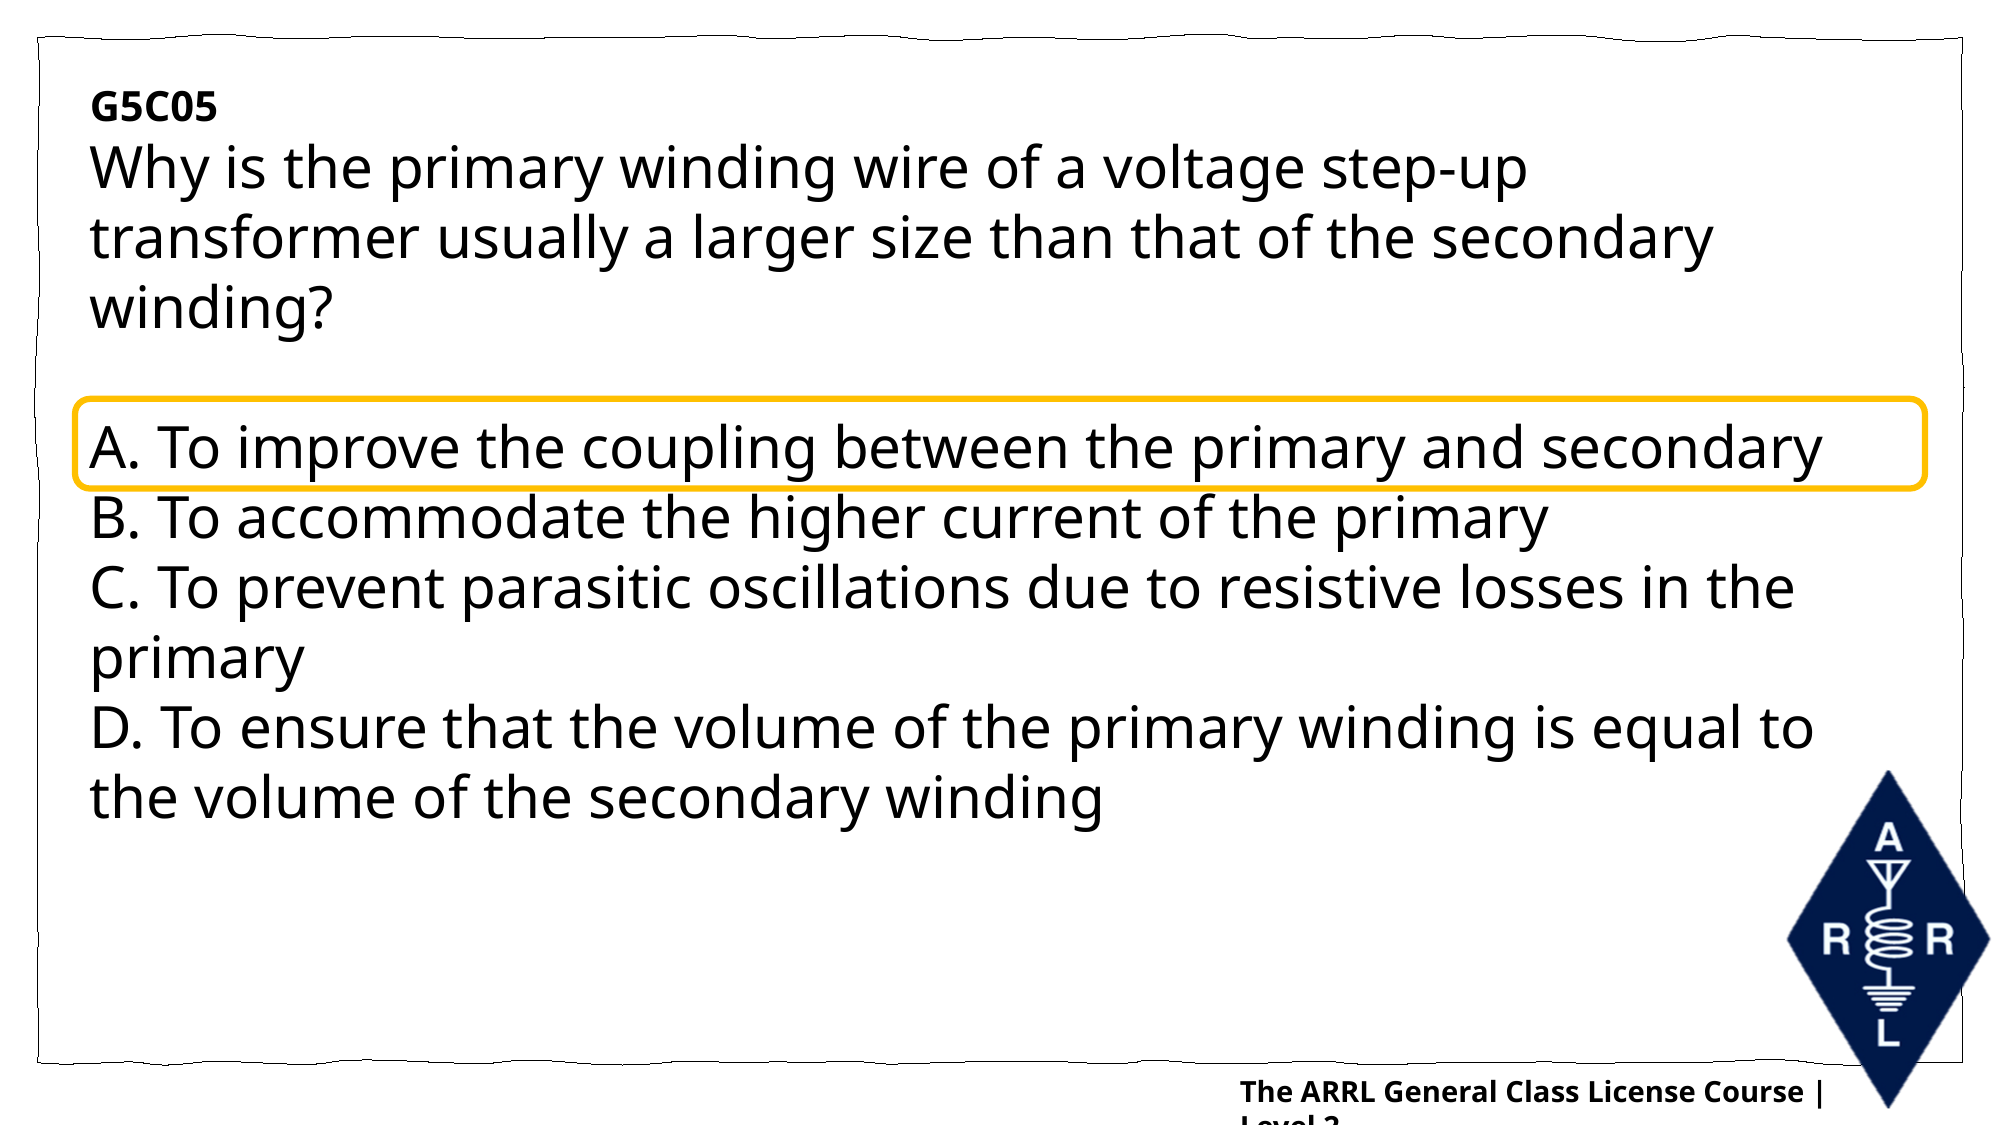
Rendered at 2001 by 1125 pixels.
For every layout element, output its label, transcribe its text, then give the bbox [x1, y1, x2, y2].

picture [1773, 752, 1999, 1125]
text_box [73, 397, 1927, 490]
text_box G5C05 Why is the primary winding wire of a voltage step-up transformer usually a larger size than that of the secondary winding? A. To improve the coupling between the primary and secondary B. To accommodate the higher current of the primary C. To prevent parasitic oscillations due to resistive losses in the primary D. To ensure that the volume of the primary winding is equal to the volume of the secondary winding [75, 482, 1850, 838]
text_box G5C05 Why is the primary winding wire of a voltage step-up transformer usually a larger size than that of the secondary winding? A. To improve the coupling between the primary and secondary B. To accommodate the higher current of the primary C. To prevent parasitic oscillations due to resistive losses in the primary D. To ensure that the volume of the primary winding is equal to the volume of the secondary winding [75, 72, 1850, 406]
